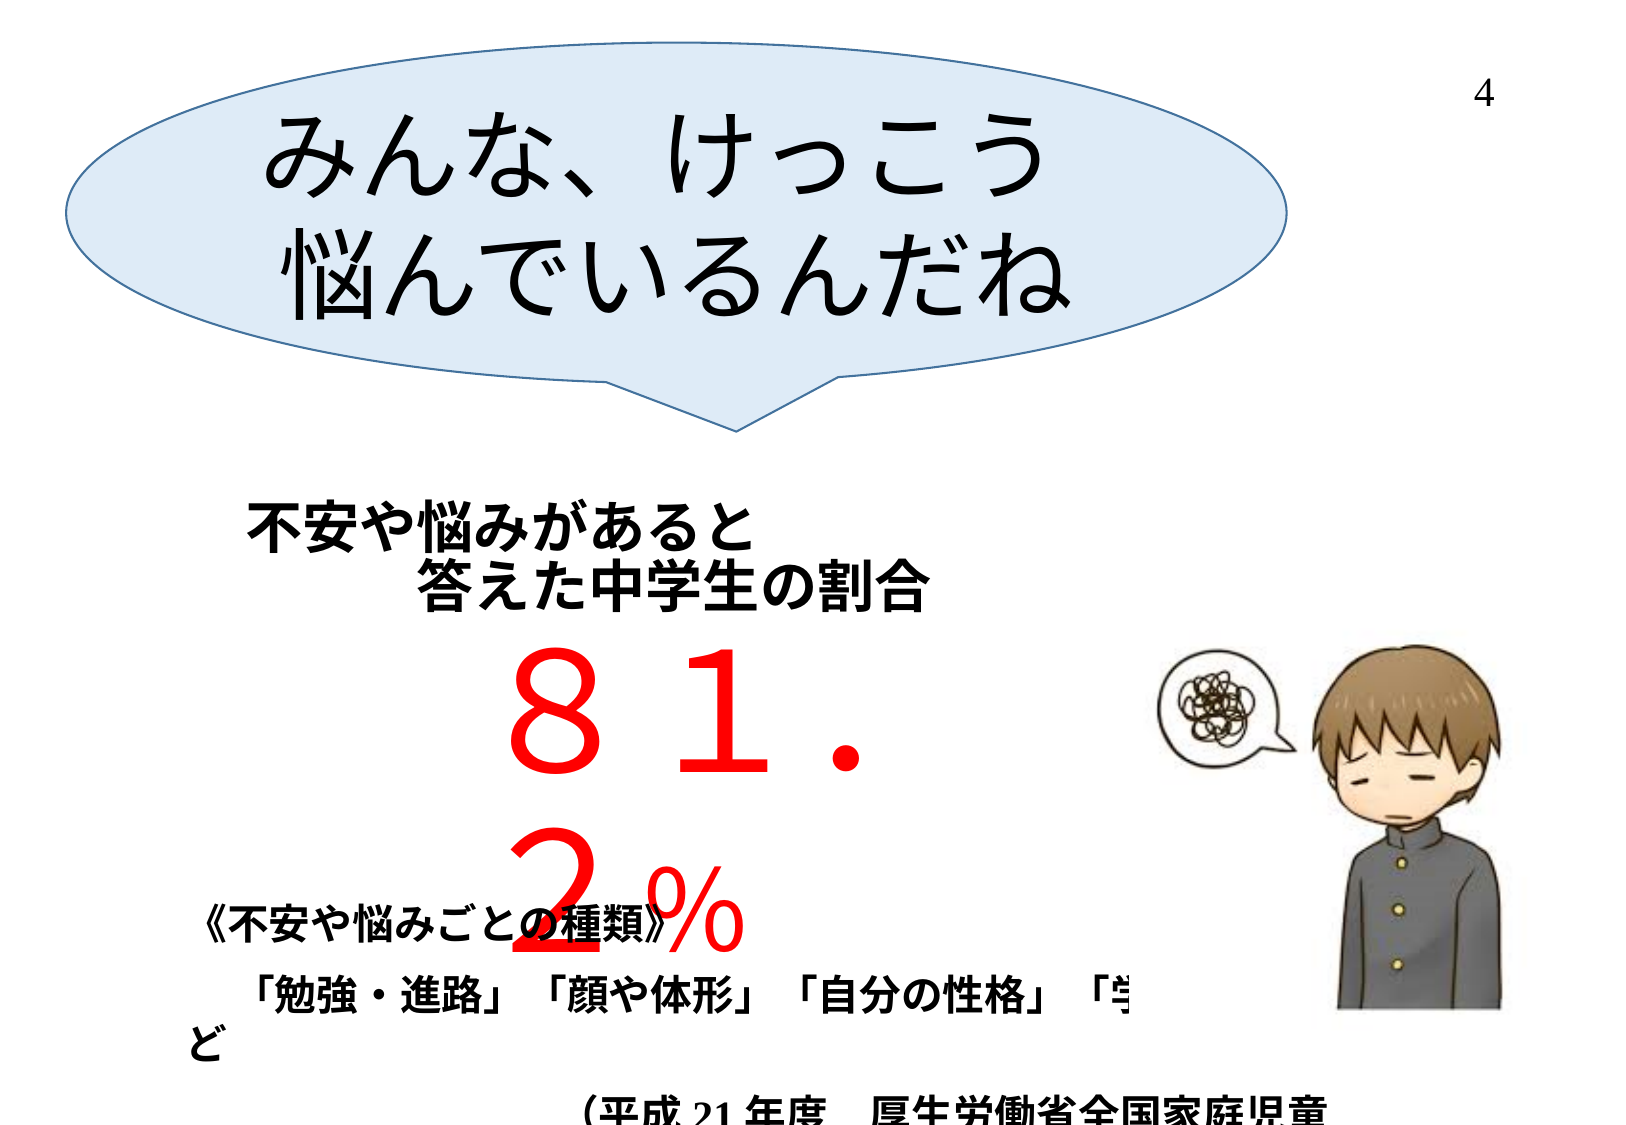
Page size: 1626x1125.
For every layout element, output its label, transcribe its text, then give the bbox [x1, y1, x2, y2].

picture [1129, 601, 1560, 1032]
slide_number 4 [1144, 59, 1510, 120]
text_box みんな、けっこう 悩んでいるんだね [65, 41, 1288, 433]
text_box 《不安や悩みごとの種類》 「勉強・進路」「顔や体形」「自分の性格」「学校生活」など （平成21年度 厚生労働省全国家庭児童調査結果） [170, 890, 1376, 1125]
list 不安や悩みがあると 答えた中学生の割合 [229, 497, 1079, 673]
text_box ８１．２％ [458, 621, 1097, 890]
